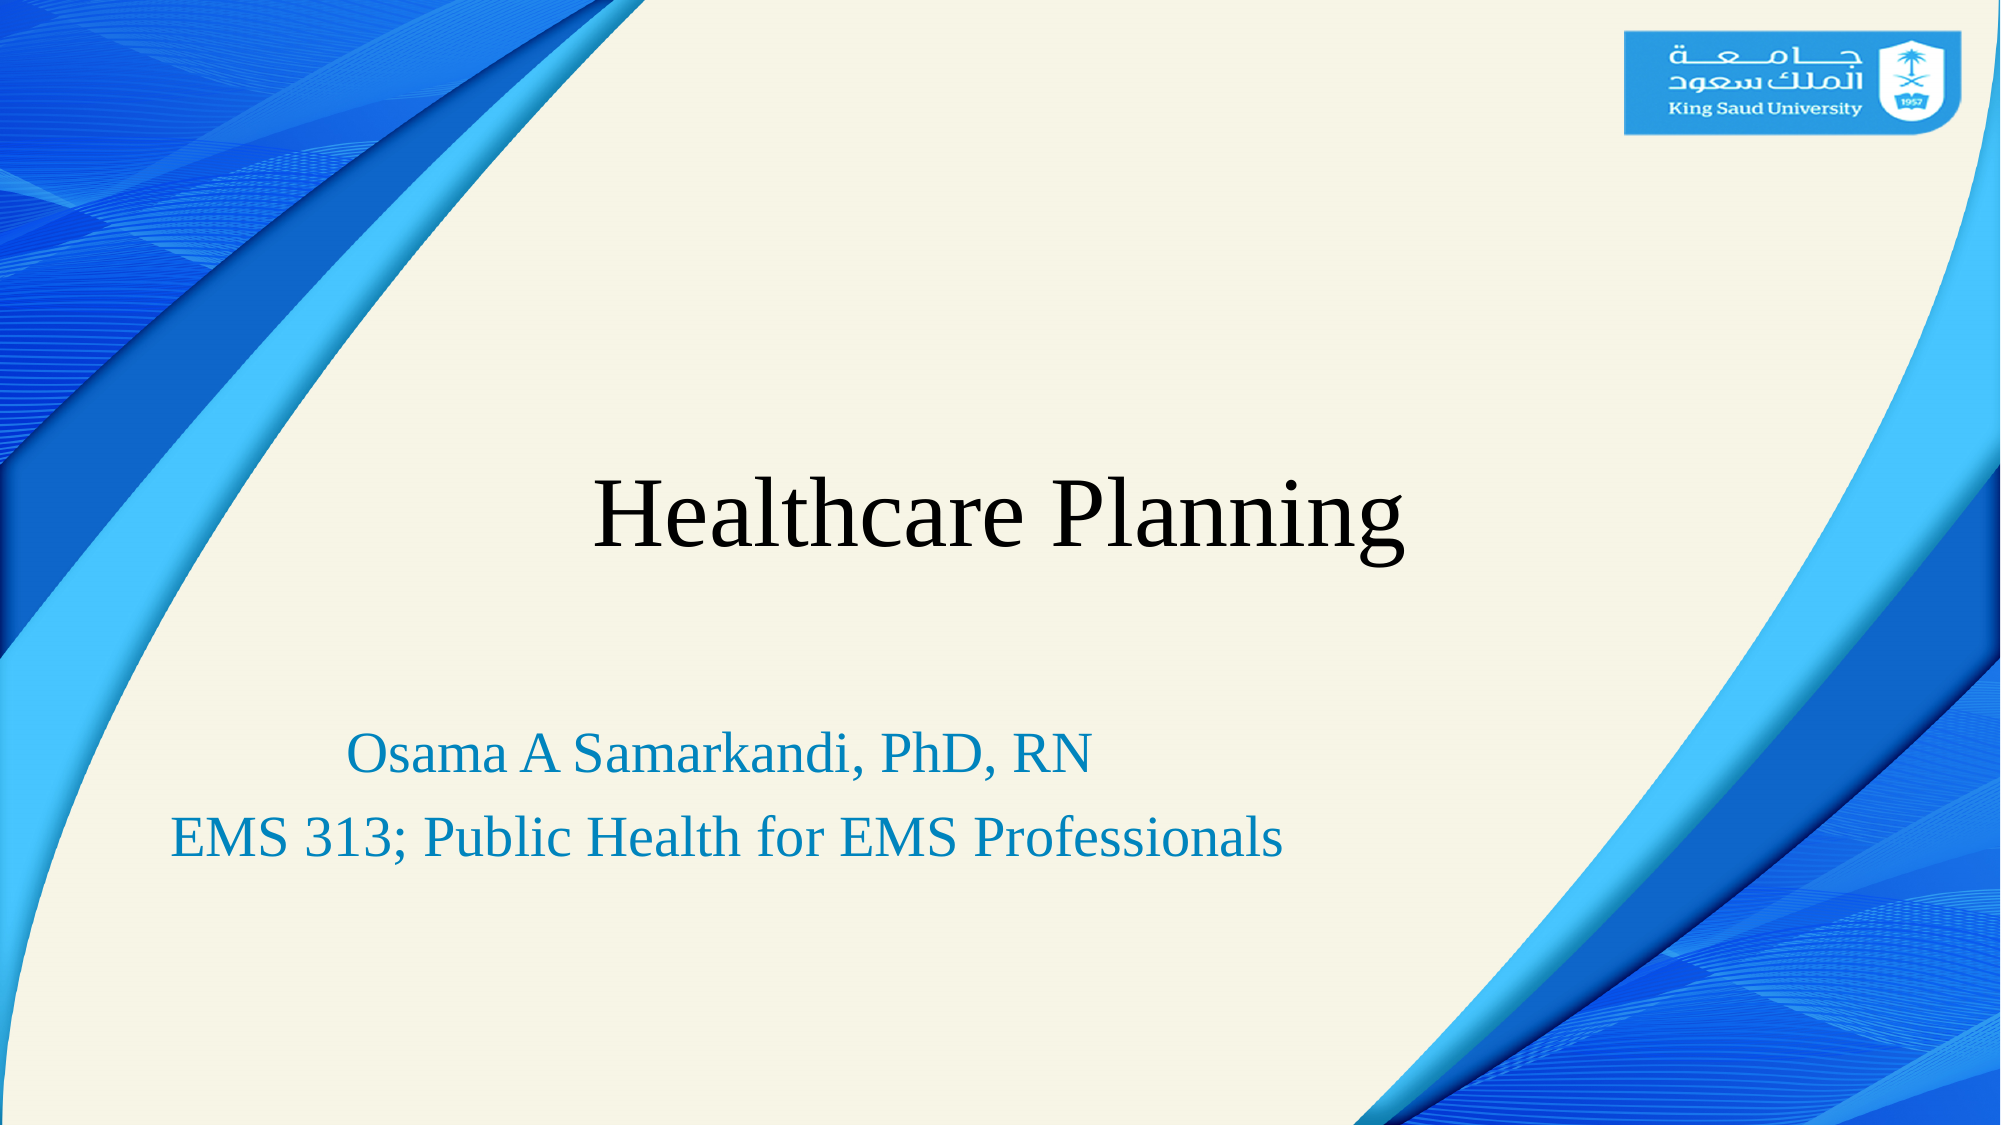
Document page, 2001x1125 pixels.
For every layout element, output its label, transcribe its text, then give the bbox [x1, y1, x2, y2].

title Healthcare Planning [249, 350, 1750, 576]
picture [0, 0, 2001, 1125]
subtitle Osama A Samarkandi, PhD, RN EMS 313; Public Health for EMS Professionals [94, 714, 1361, 987]
